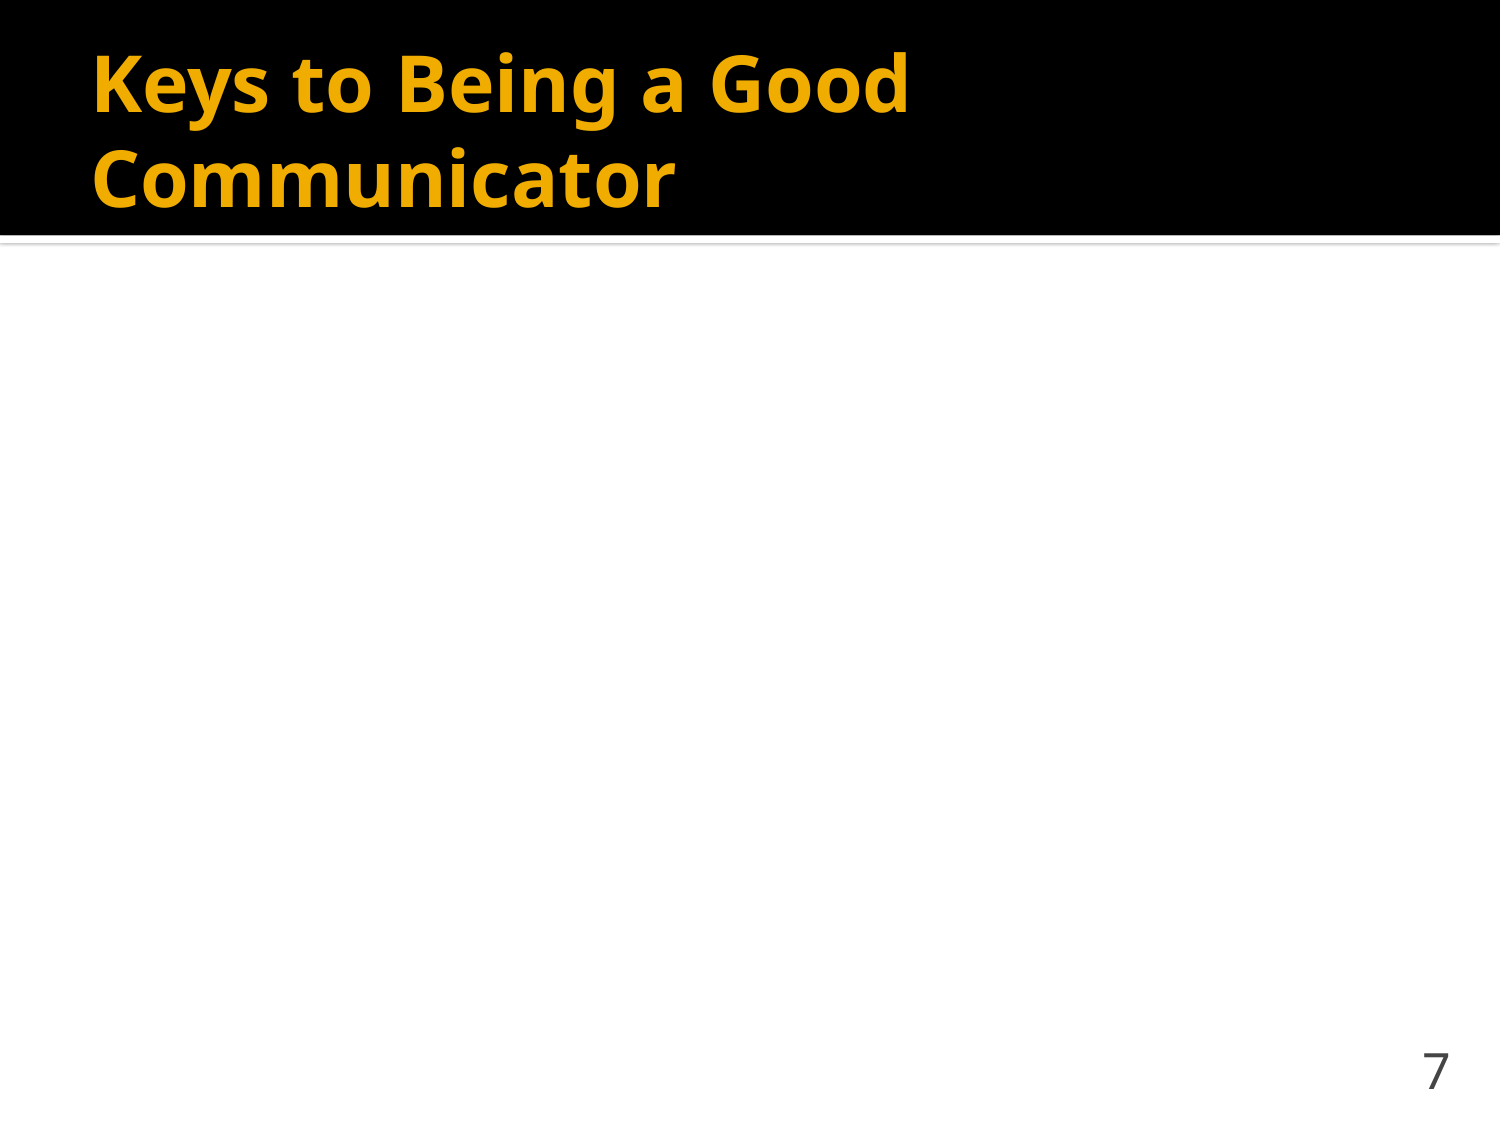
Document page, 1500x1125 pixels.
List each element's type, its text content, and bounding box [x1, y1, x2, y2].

slide_number 7 [1345, 1062, 1467, 1108]
title Keys to Being a Good Communicator [75, 25, 1425, 231]
